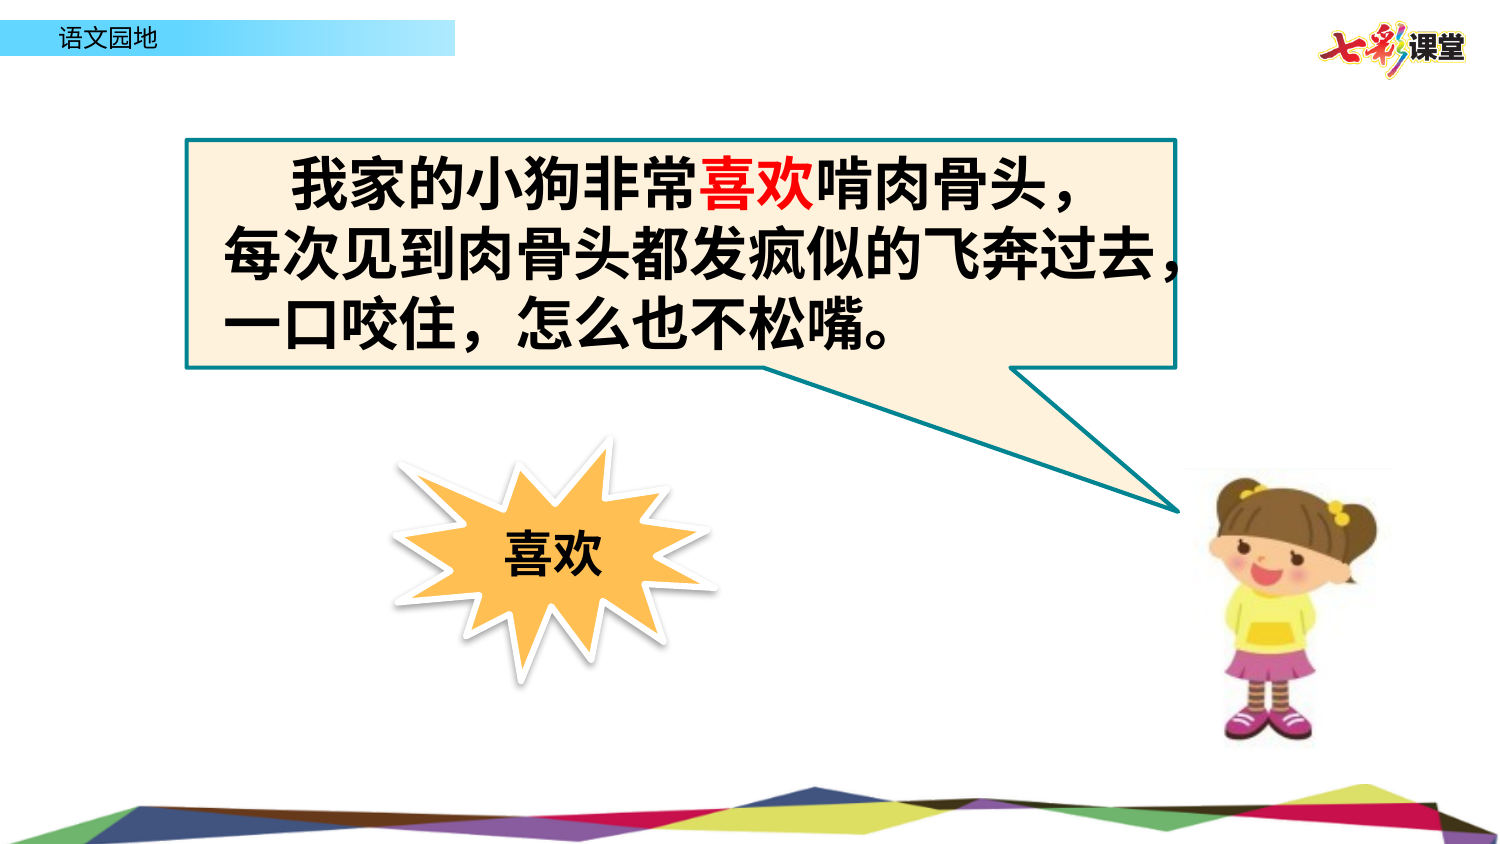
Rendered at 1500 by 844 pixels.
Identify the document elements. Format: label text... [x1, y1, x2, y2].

text_box 喜欢 [392, 435, 718, 685]
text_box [186, 139, 1176, 368]
picture [1316, 20, 1468, 80]
picture [1183, 467, 1392, 757]
picture [0, 784, 1500, 844]
